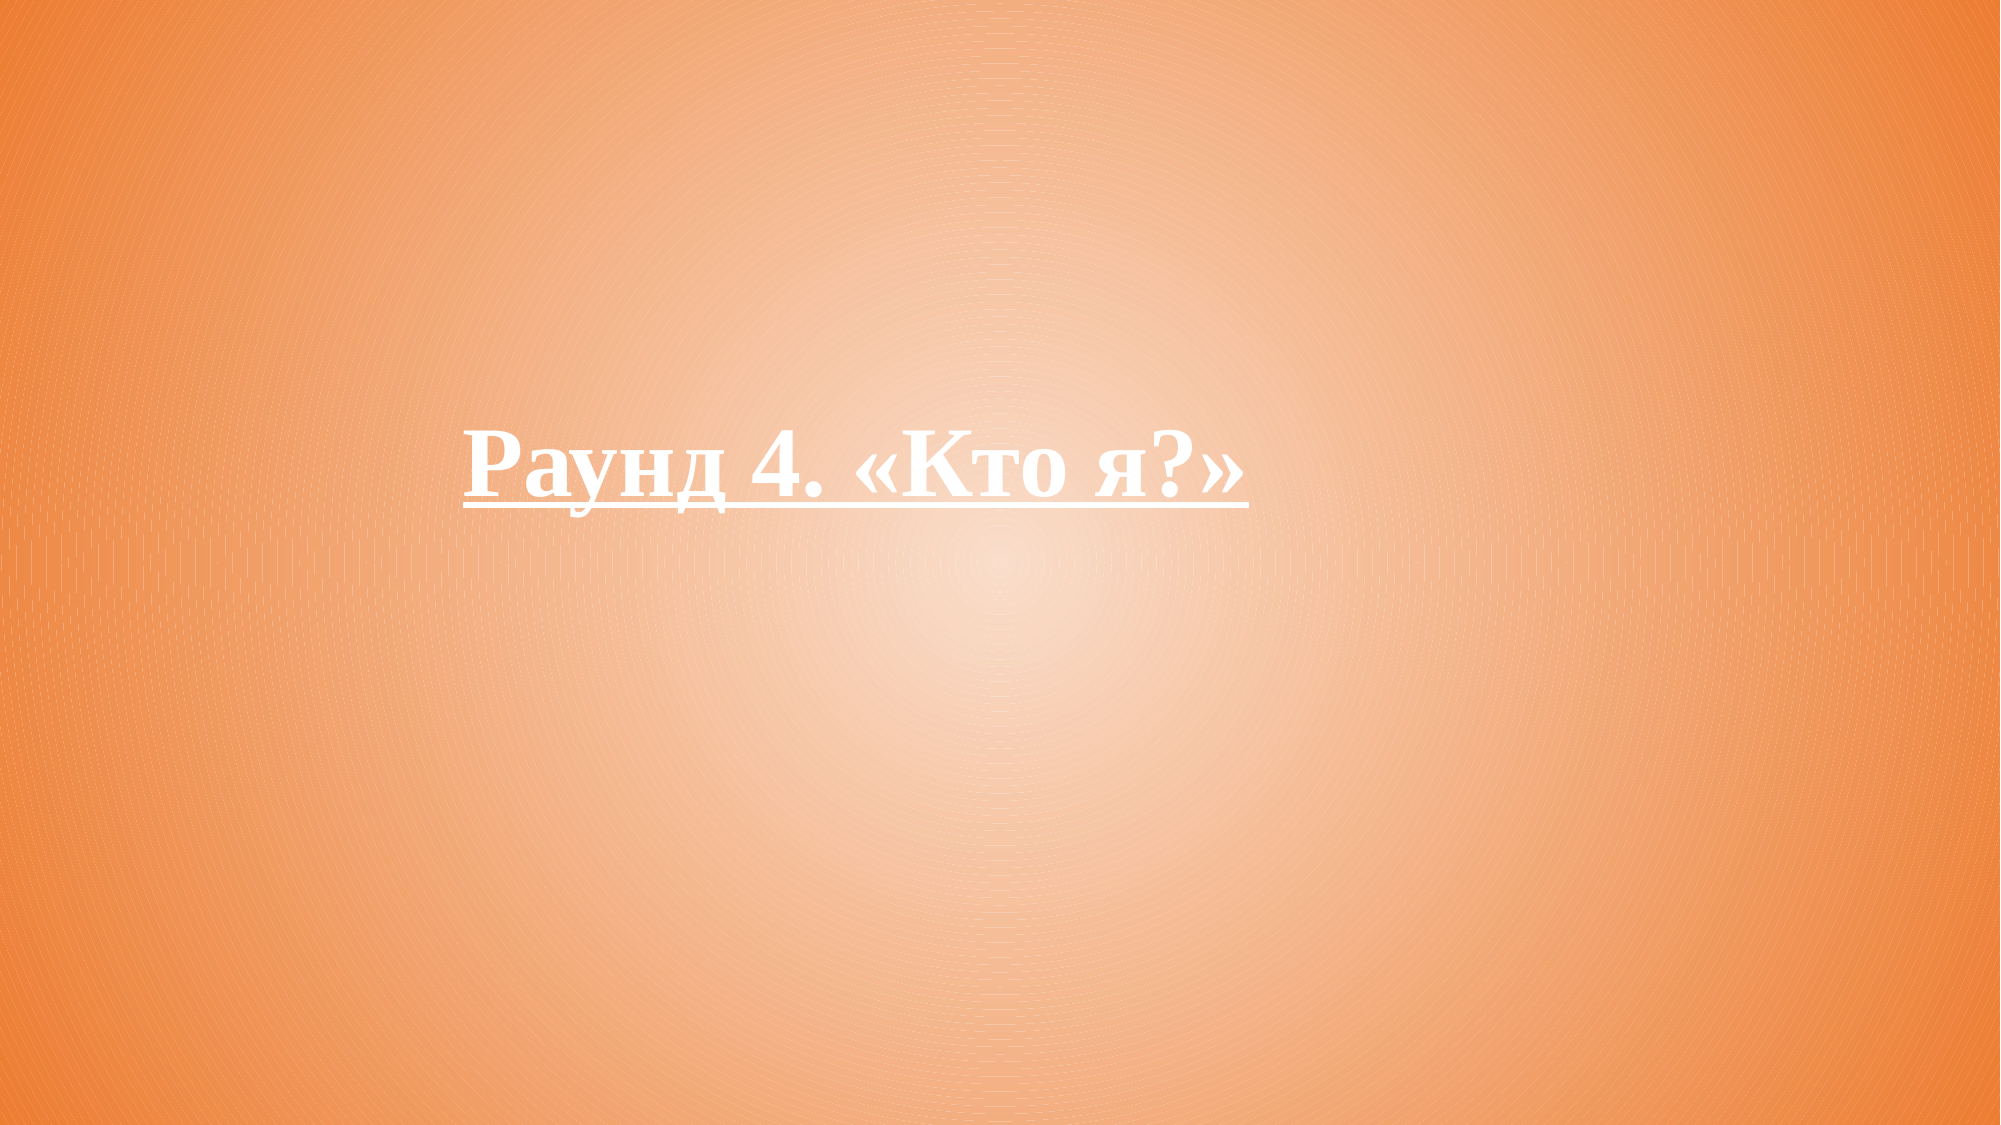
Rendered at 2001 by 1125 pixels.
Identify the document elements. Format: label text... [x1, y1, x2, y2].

title Раунд 4. «Кто я?» [447, 206, 1555, 723]
